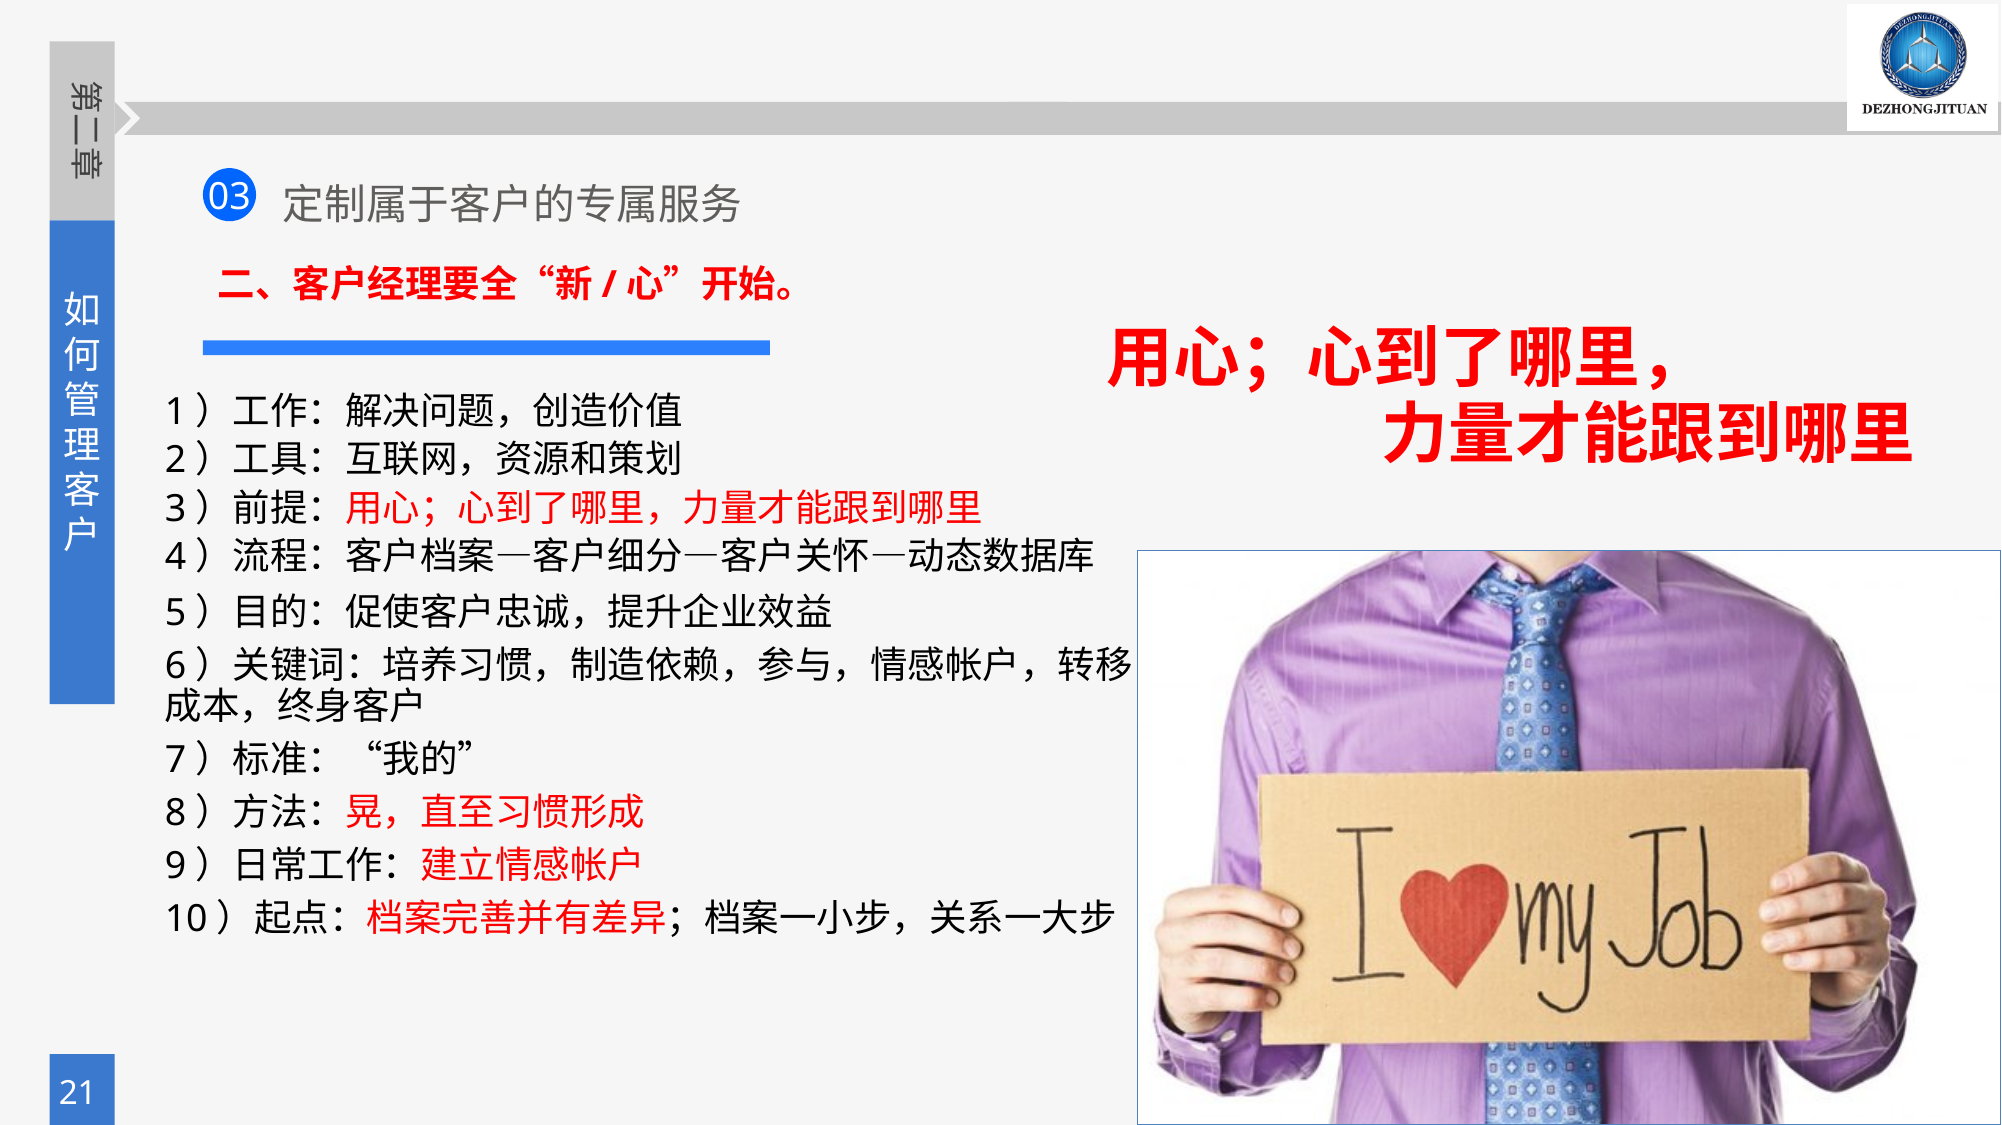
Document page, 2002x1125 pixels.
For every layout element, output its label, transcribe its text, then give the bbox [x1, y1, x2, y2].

text_box 1）工作：解决问题，创造价值 2）工具：互联网，资源和策划 3）前提：用心；心到了哪里，力量才能跟到哪里 4）流程：客户档案—客户细分—客户关怀—动态数据库 [150, 388, 1138, 586]
picture [1137, 550, 2001, 1125]
picture [1847, 4, 1998, 131]
text_box 用心；心到了哪里， 力量才能跟到哪里 [1091, 322, 1931, 478]
text_box 定制属于客户的专属服务 [267, 160, 1063, 236]
text_box 二、客户经理要全“新/心”开始。 [202, 238, 898, 312]
text_box 如何管理客户 [48, 278, 120, 564]
text_box [201, 338, 772, 357]
text_box 5）目的：促使客户忠诚，提升企业效益 6）关键词：培养习惯，制造依赖，参与，情感帐户，转移成本，终身客户 7）标准：“我的” 8）方法：晃，直至习惯形成 9）日常工作：建立情感帐户 10）起点：档案完善并有差异；档案一小步，关系一大步 [150, 586, 1132, 986]
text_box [193, 164, 265, 226]
